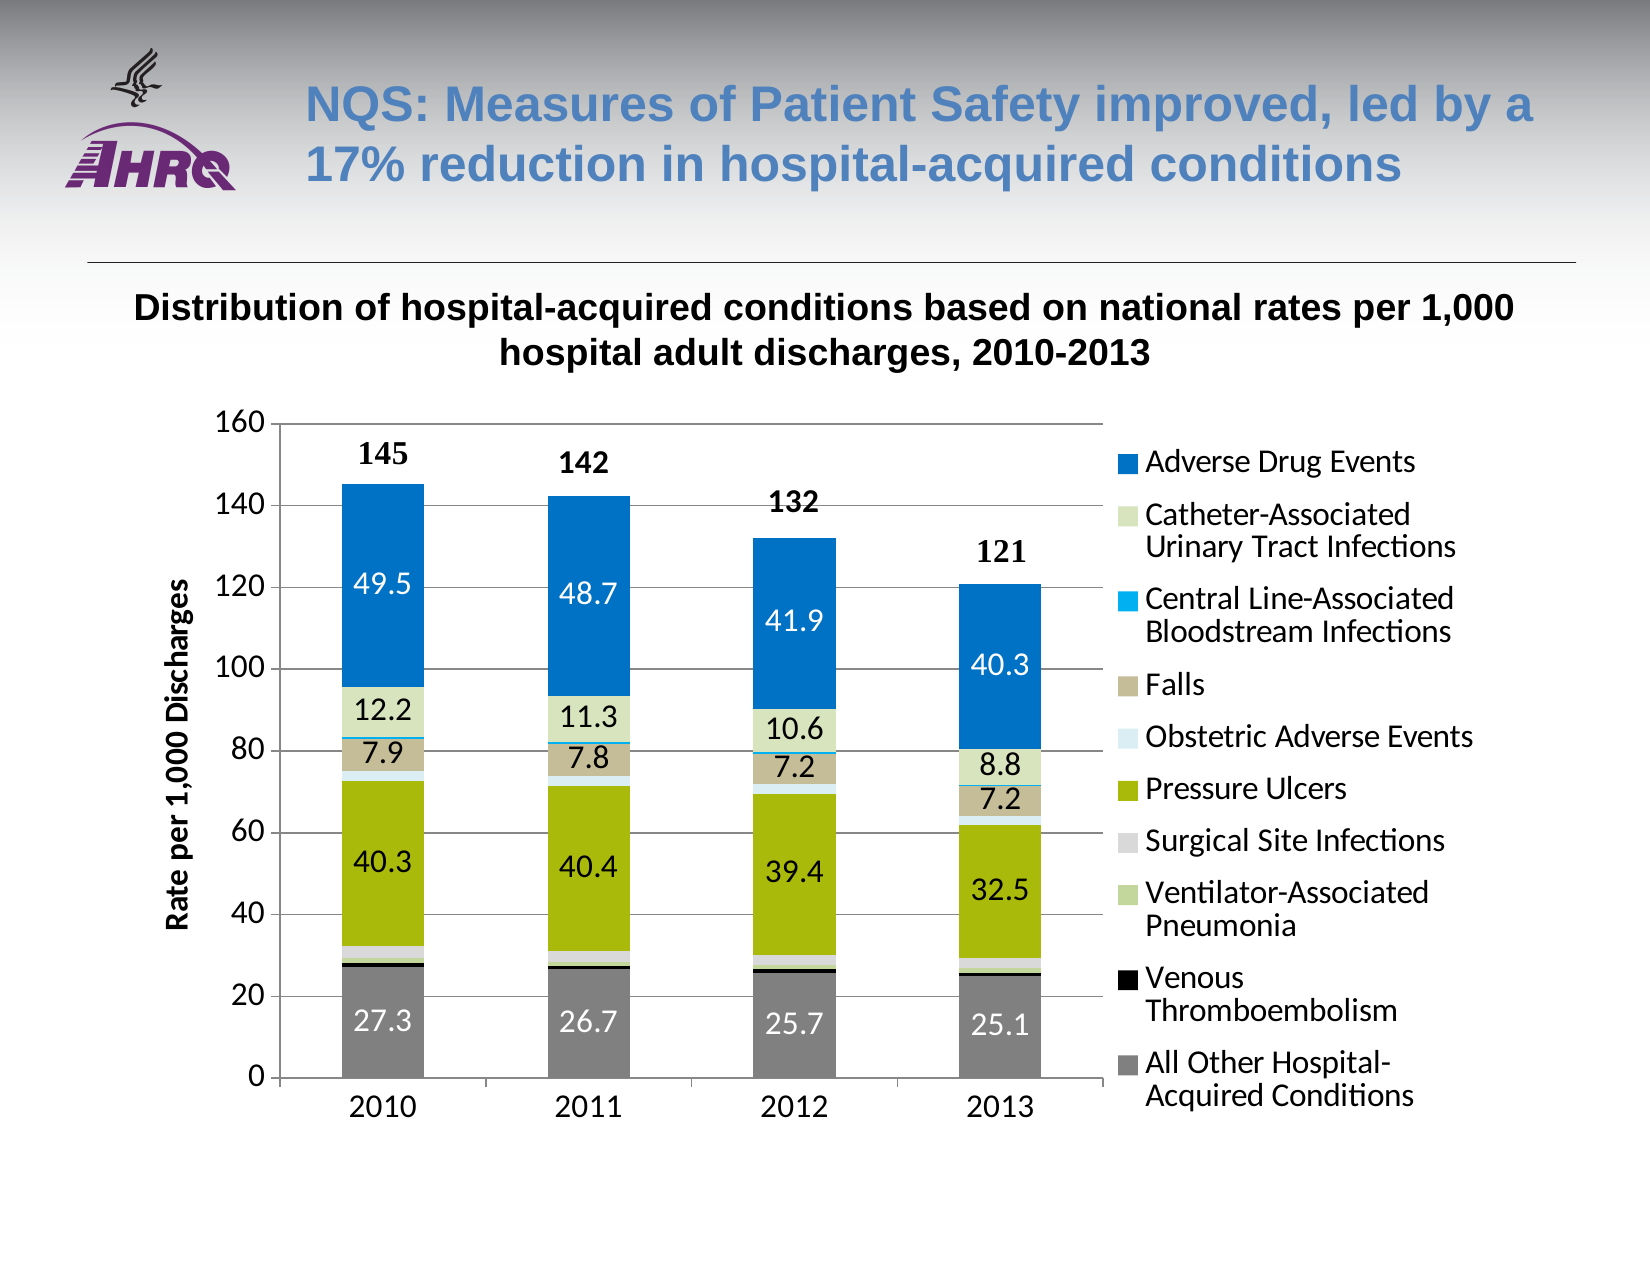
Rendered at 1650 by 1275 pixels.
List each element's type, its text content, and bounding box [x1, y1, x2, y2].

picture [0, 0, 1650, 1275]
list Distribution of hospital-acquired conditions based on national rates per 1,000 hospital adult discharges, 2010-2013 [82, 275, 1568, 1139]
chart [149, 399, 1501, 1157]
title NQS: Measures of Patient Safety improved, led by a 17% reduction in hospital-acquired conditions [288, 51, 1568, 213]
